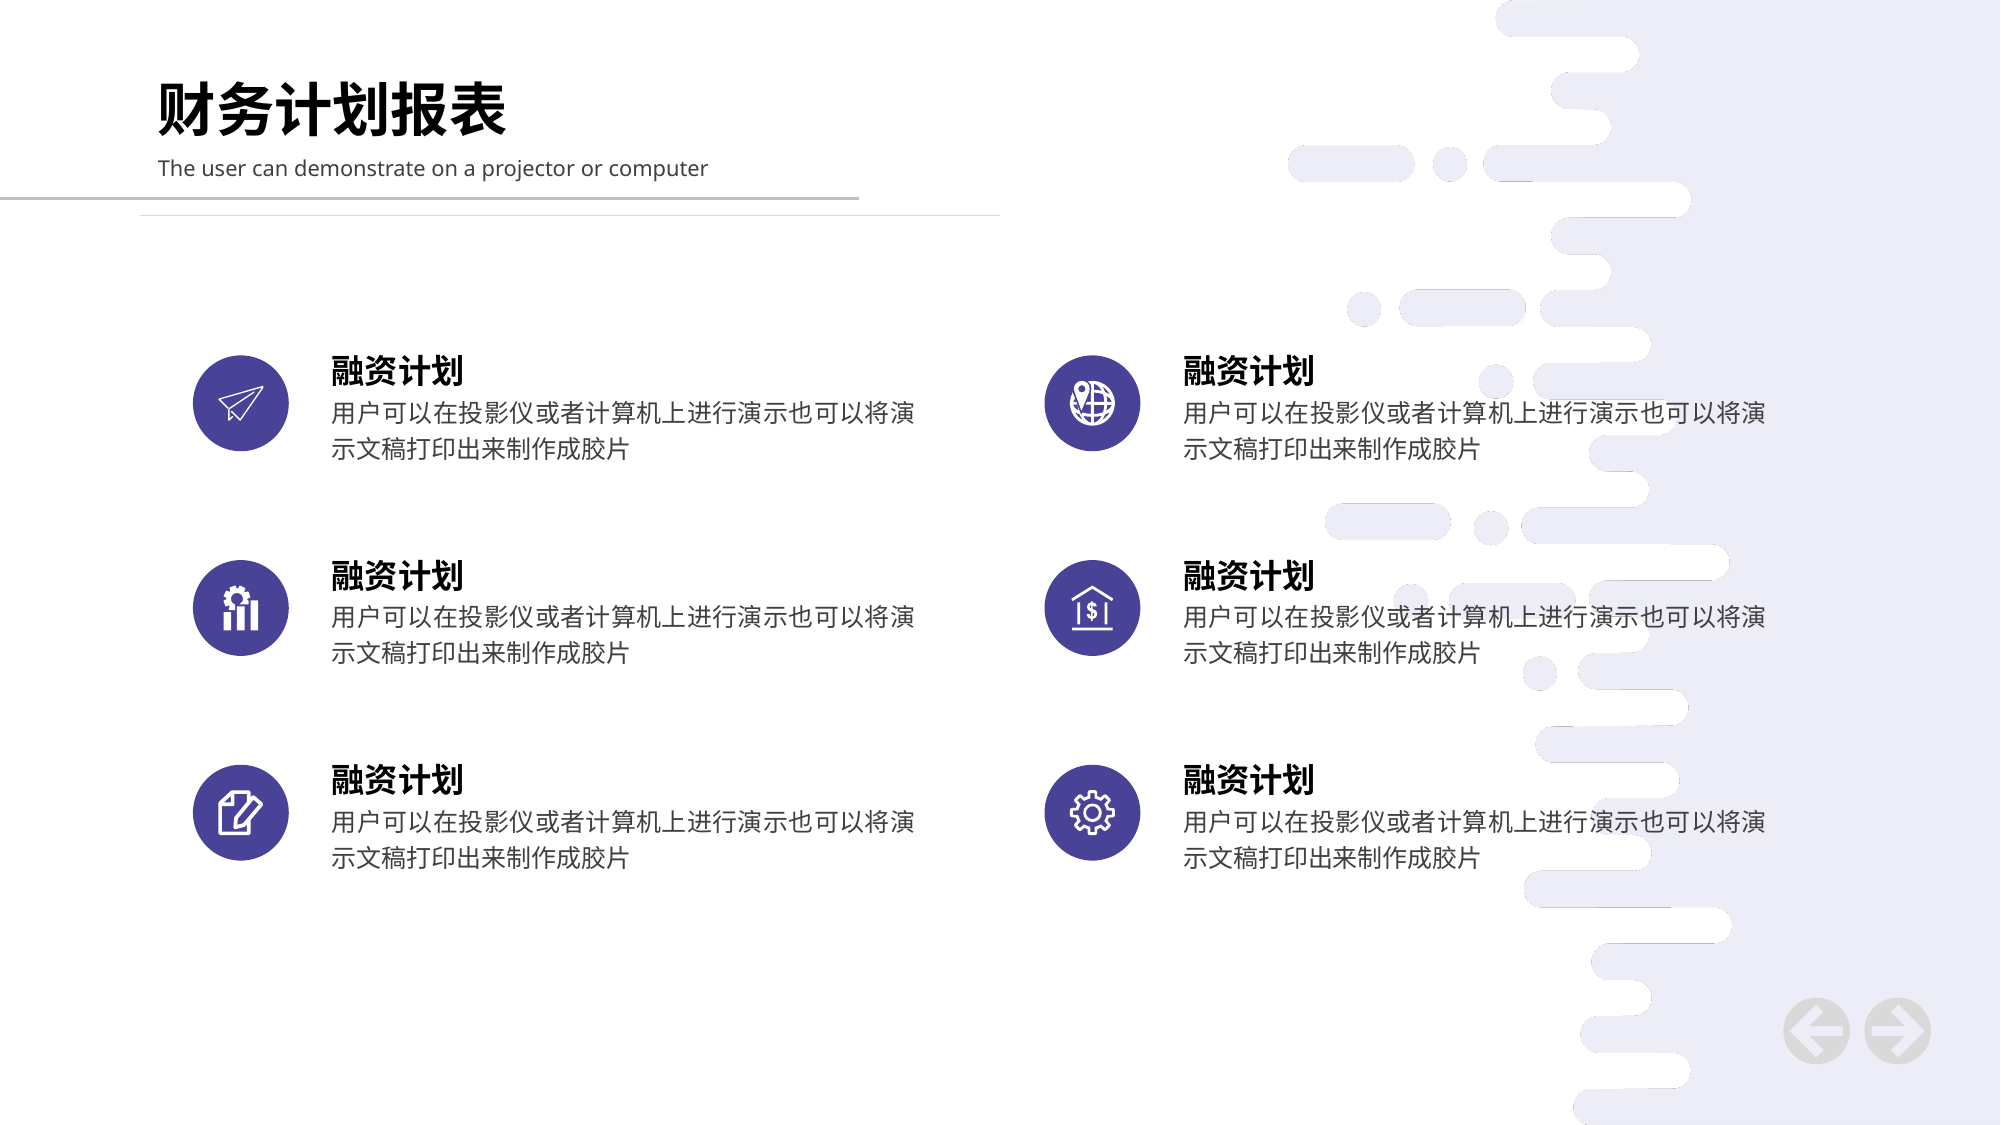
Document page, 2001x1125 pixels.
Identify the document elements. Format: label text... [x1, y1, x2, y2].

picture [1288, 0, 2000, 1125]
text_box 财务计划报表 [143, 65, 700, 143]
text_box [1044, 334, 1783, 472]
text_box The user can demonstrate on a projector or computer [143, 143, 797, 188]
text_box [1044, 744, 1783, 882]
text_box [1044, 539, 1783, 677]
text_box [192, 744, 931, 882]
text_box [192, 539, 931, 677]
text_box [192, 334, 931, 472]
